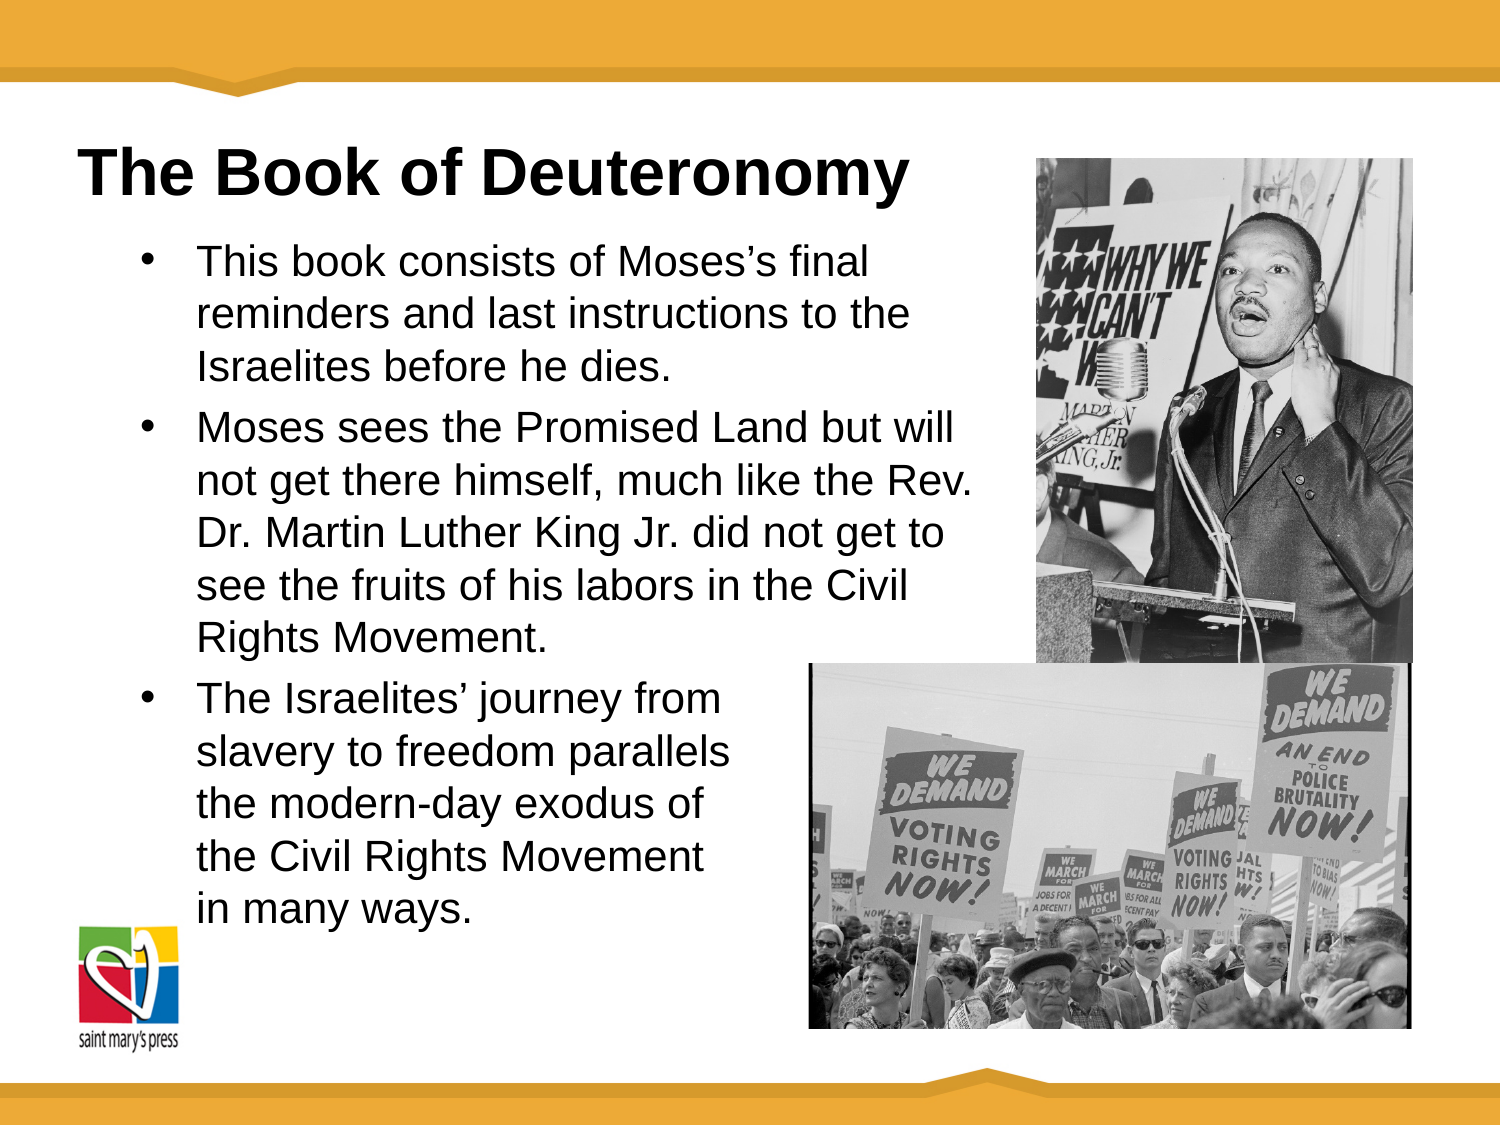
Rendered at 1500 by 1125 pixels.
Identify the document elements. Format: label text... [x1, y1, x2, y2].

title The Book of Deuteronomy [62, 125, 1413, 213]
list This book consists of Moses’s final reminders and last instructions to the Israelites before he dies. Moses sees the Promised Land but will not get there himself, much like the Rev. Dr. Martin Luther King Jr. did not get to see the fruits of his labors in the Civil Rights Movement. The Israelites’ journey from slavery to freedom parallels the modern-day exodus of the Civil Rights Movement in many ways. [125, 224, 1031, 993]
picture [0, 0, 1500, 1125]
